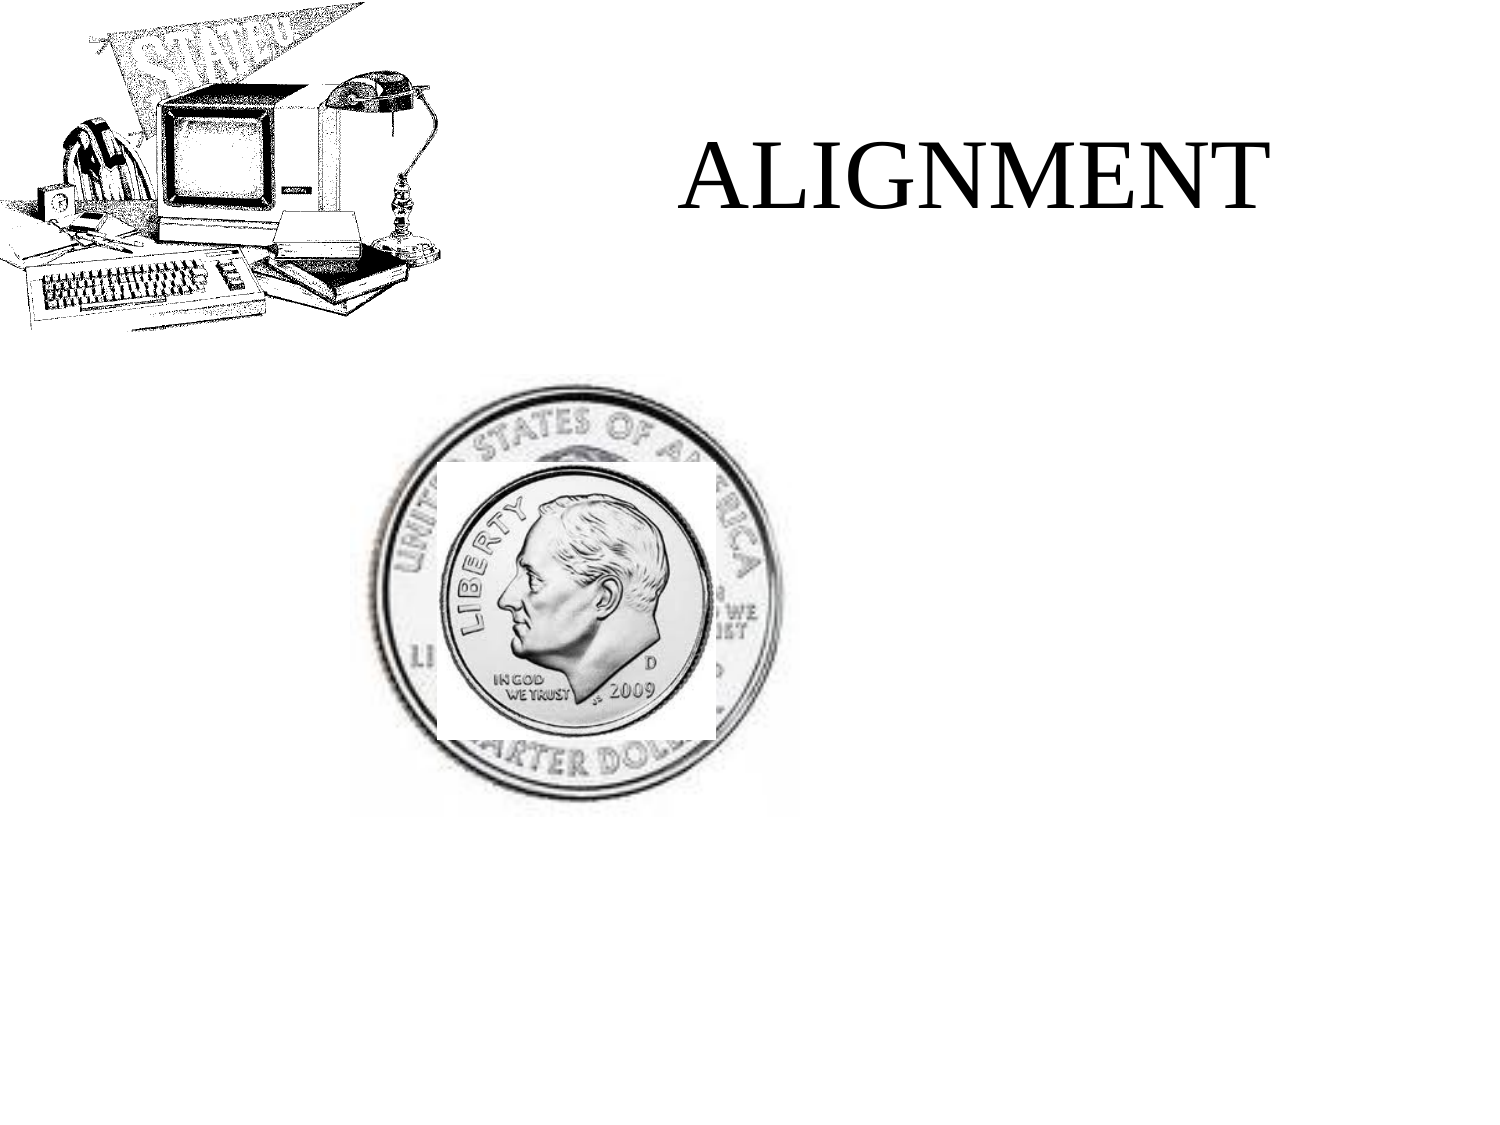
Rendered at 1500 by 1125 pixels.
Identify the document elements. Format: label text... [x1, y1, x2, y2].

title ALIGNMENT [487, 37, 1463, 301]
picture [349, 374, 801, 817]
picture [0, 0, 450, 336]
